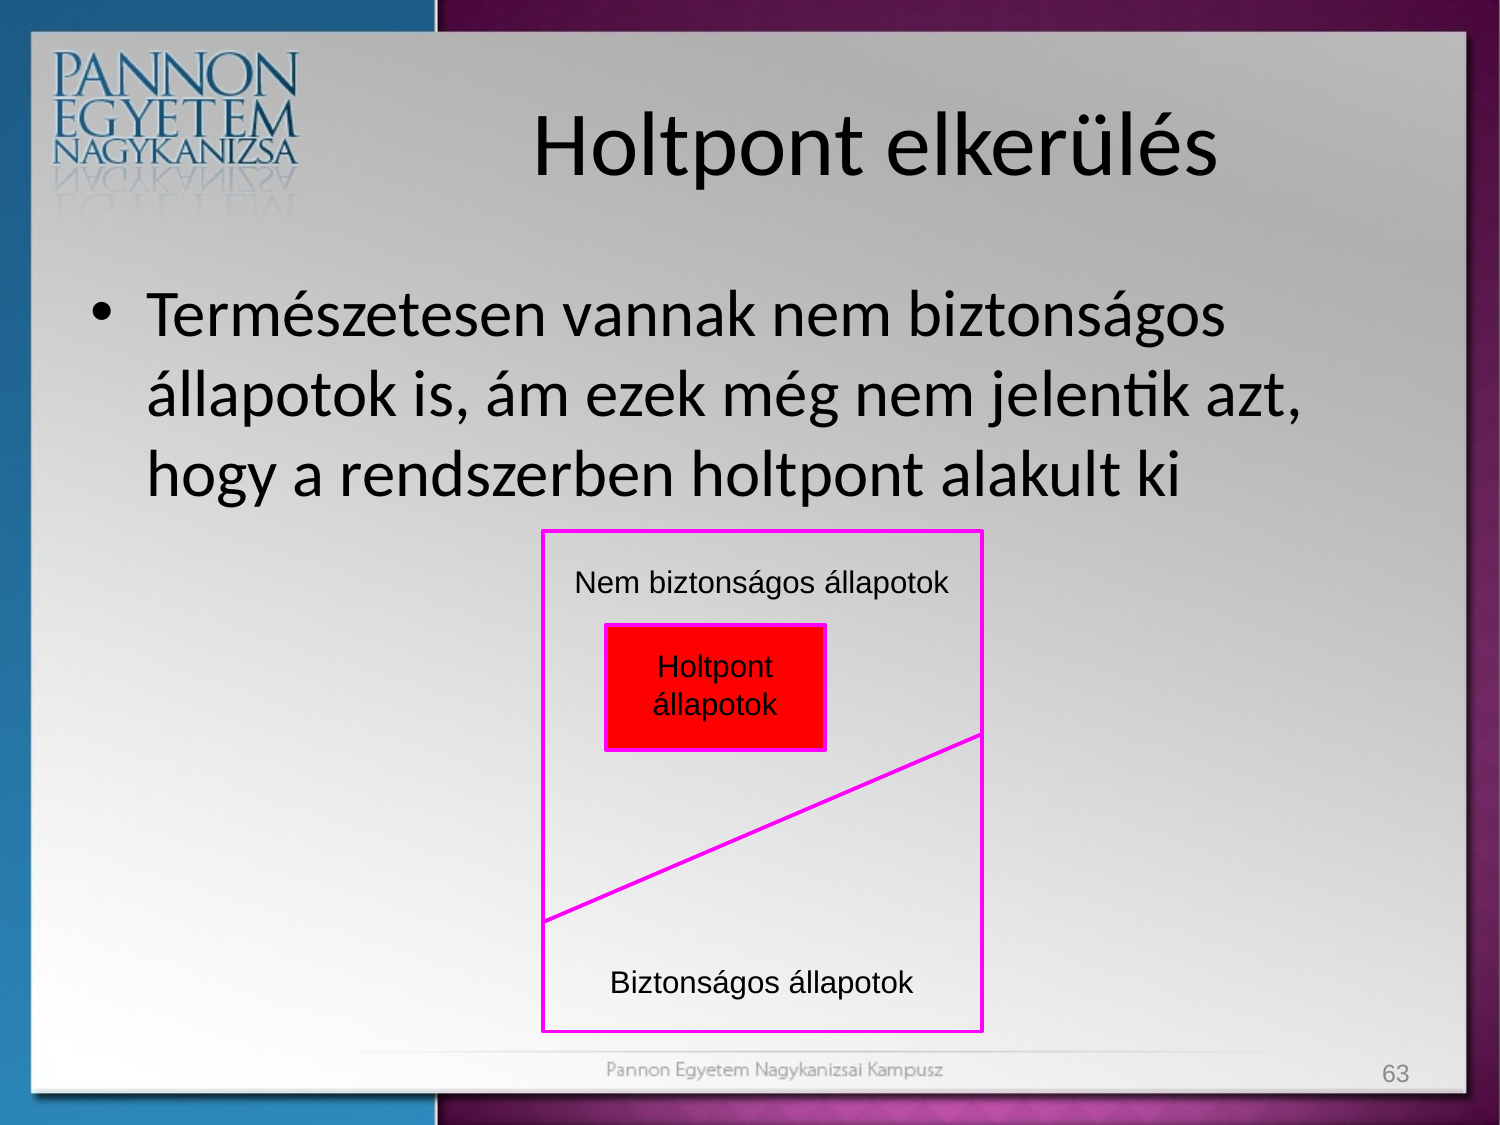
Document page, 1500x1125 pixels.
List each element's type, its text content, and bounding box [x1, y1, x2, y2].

slide_number 63 [1074, 1042, 1425, 1103]
picture [0, 0, 1500, 1125]
title Holtpont elkerülés [328, 45, 1425, 233]
list Természetesen vannak nem biztonságos állapotok is, ám ezek még nem jelentik azt, hogy a rendszerben holtpont alakult ki [75, 262, 1425, 1038]
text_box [537, 524, 988, 1038]
